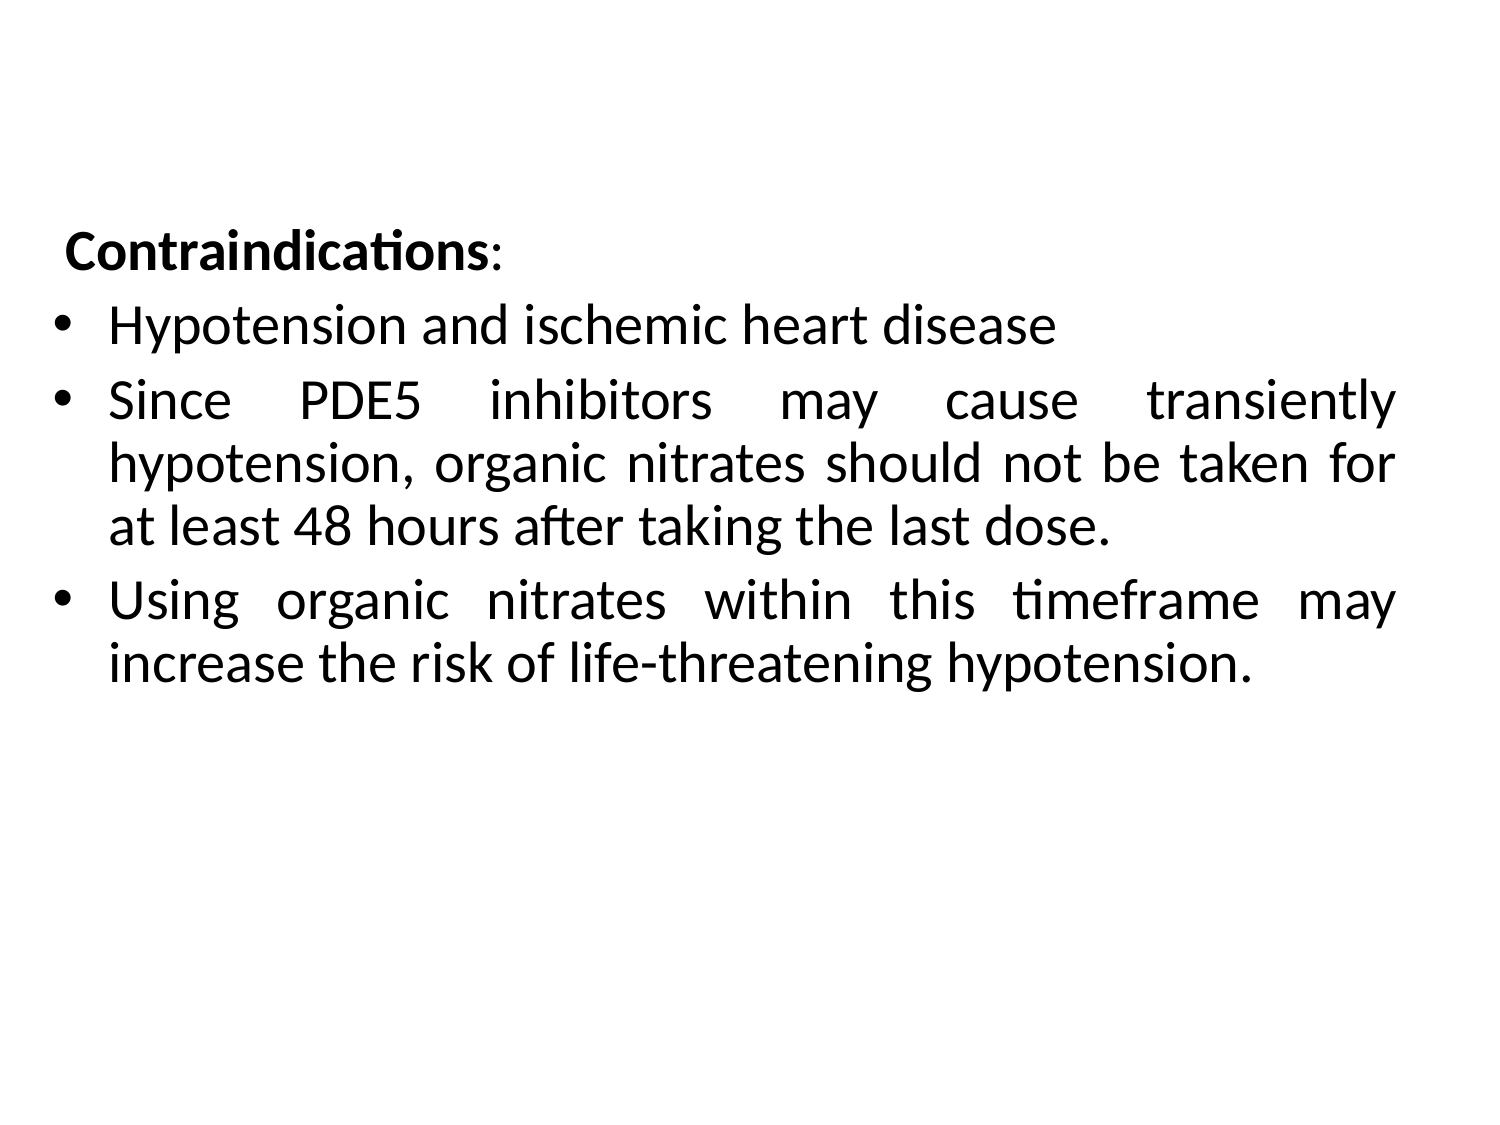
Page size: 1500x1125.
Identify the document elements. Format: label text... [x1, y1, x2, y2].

list Contraindications: Hypotension and ischemic heart disease Since PDE5 inhibitors may cause transiently hypotension, organic nitrates should not be taken for at least 48 hours after taking the last dose. Using organic nitrates within this timeframe may increase the risk of life-threatening hypotension. [37, 212, 1413, 988]
